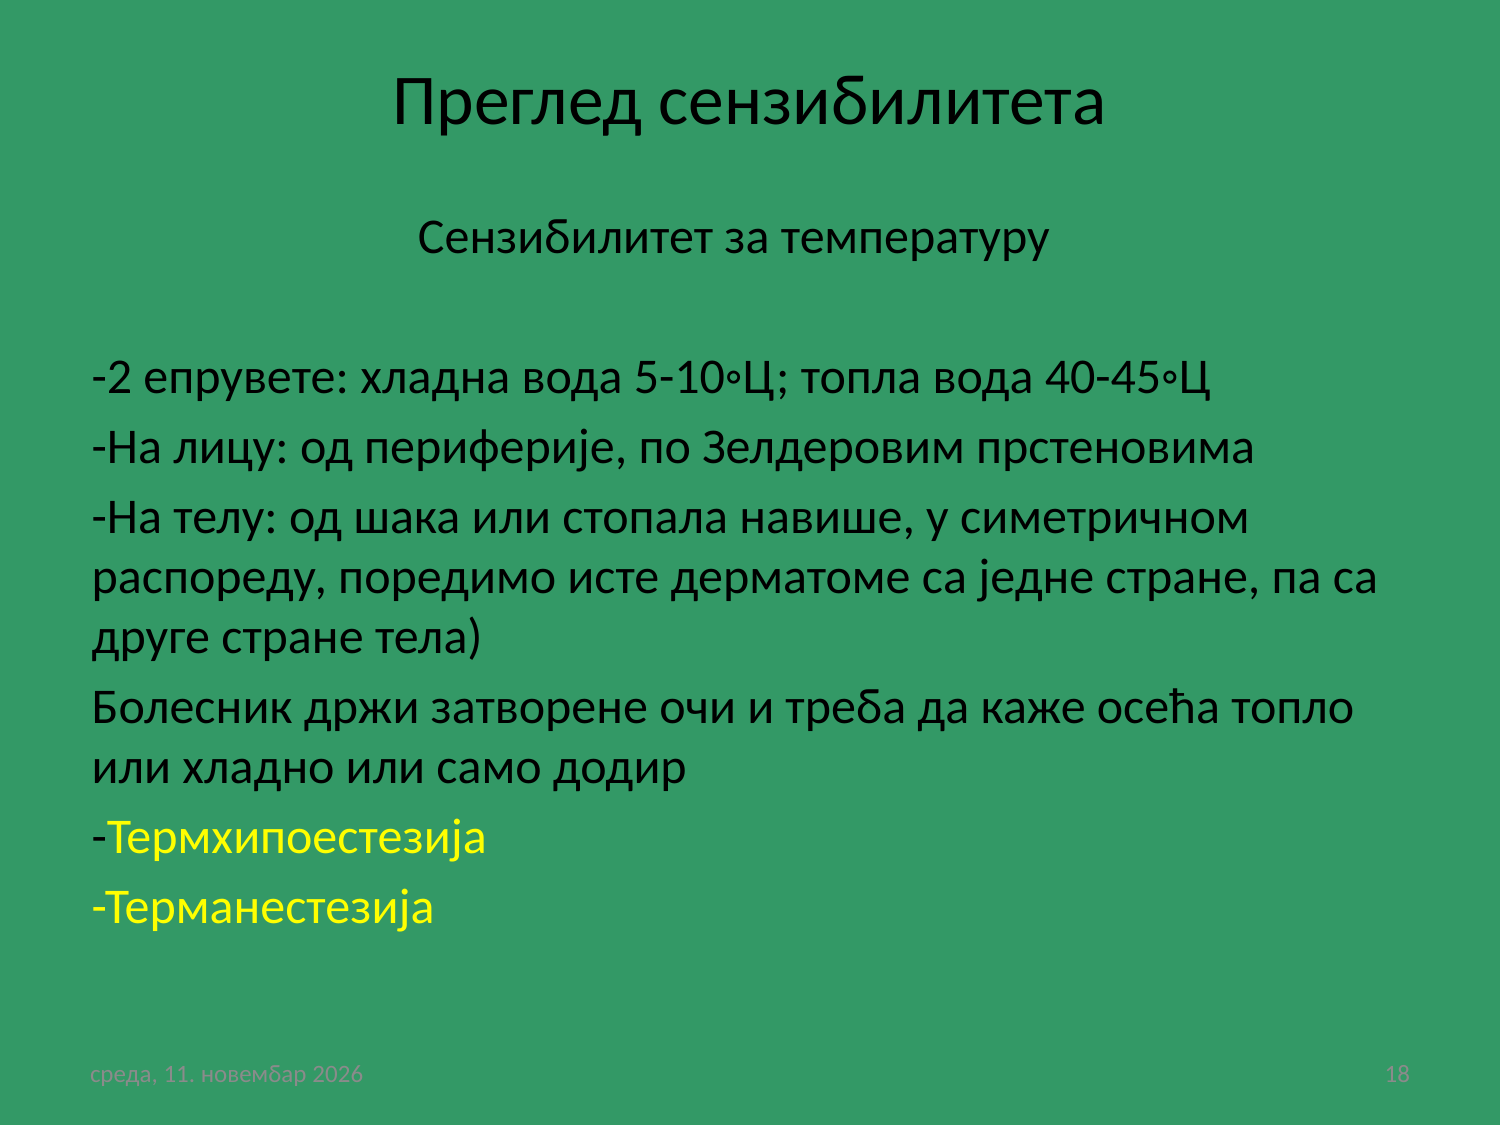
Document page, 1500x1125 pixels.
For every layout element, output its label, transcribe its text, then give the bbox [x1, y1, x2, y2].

title Преглед сензибилитета [75, 45, 1425, 233]
slide_number субота, 30. јануар 2021 [75, 1042, 425, 1103]
slide_number 18 [1074, 1042, 1425, 1103]
list Сензибилитет за температуру -2 епрувете: хладна вода 5-10◦Ц; топла вода 40-45◦Ц -На лицу: од периферије, по Зелдеровим прстеновима -На телу: од шака или стопала навише, у симетричном распореду, поредимо исте дерматоме са једне стране, па са друге стране тела) Болесник држи затворене очи и треба да каже осећа топло или хладно или само додир -Термхипоестезија -Терманестезија [76, 196, 1427, 1047]
